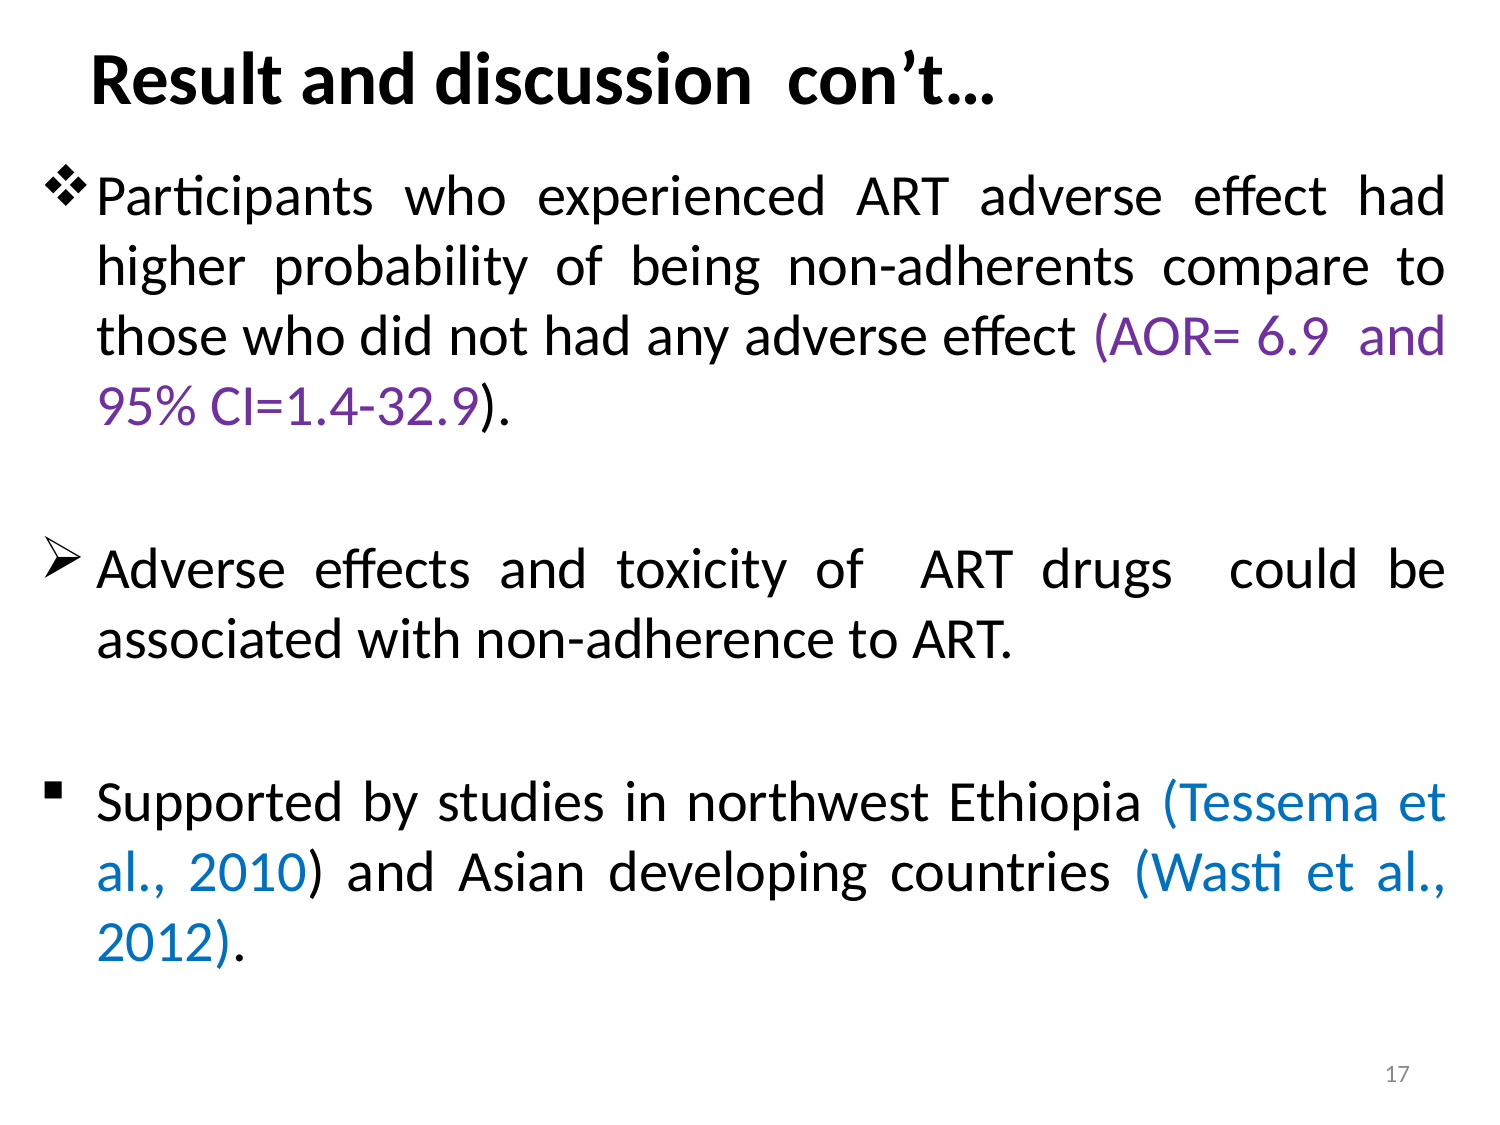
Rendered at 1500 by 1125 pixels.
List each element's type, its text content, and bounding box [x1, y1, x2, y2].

title Result and discussion con’t… [75, 24, 1425, 125]
slide_number 17 [1074, 1042, 1425, 1103]
list Participants who experienced ART adverse effect had higher probability of being non-adherents compare to those who did not had any adverse effect (AOR= 6.9 and 95% CI=1.4-32.9). Adverse effects and toxicity of ART drugs could be associated with non-adherence to ART. Supported by studies in northwest Ethiopia (Tessema et al., 2010) and Asian developing countries (Wasti et al., 2012). [24, 149, 1463, 1088]
